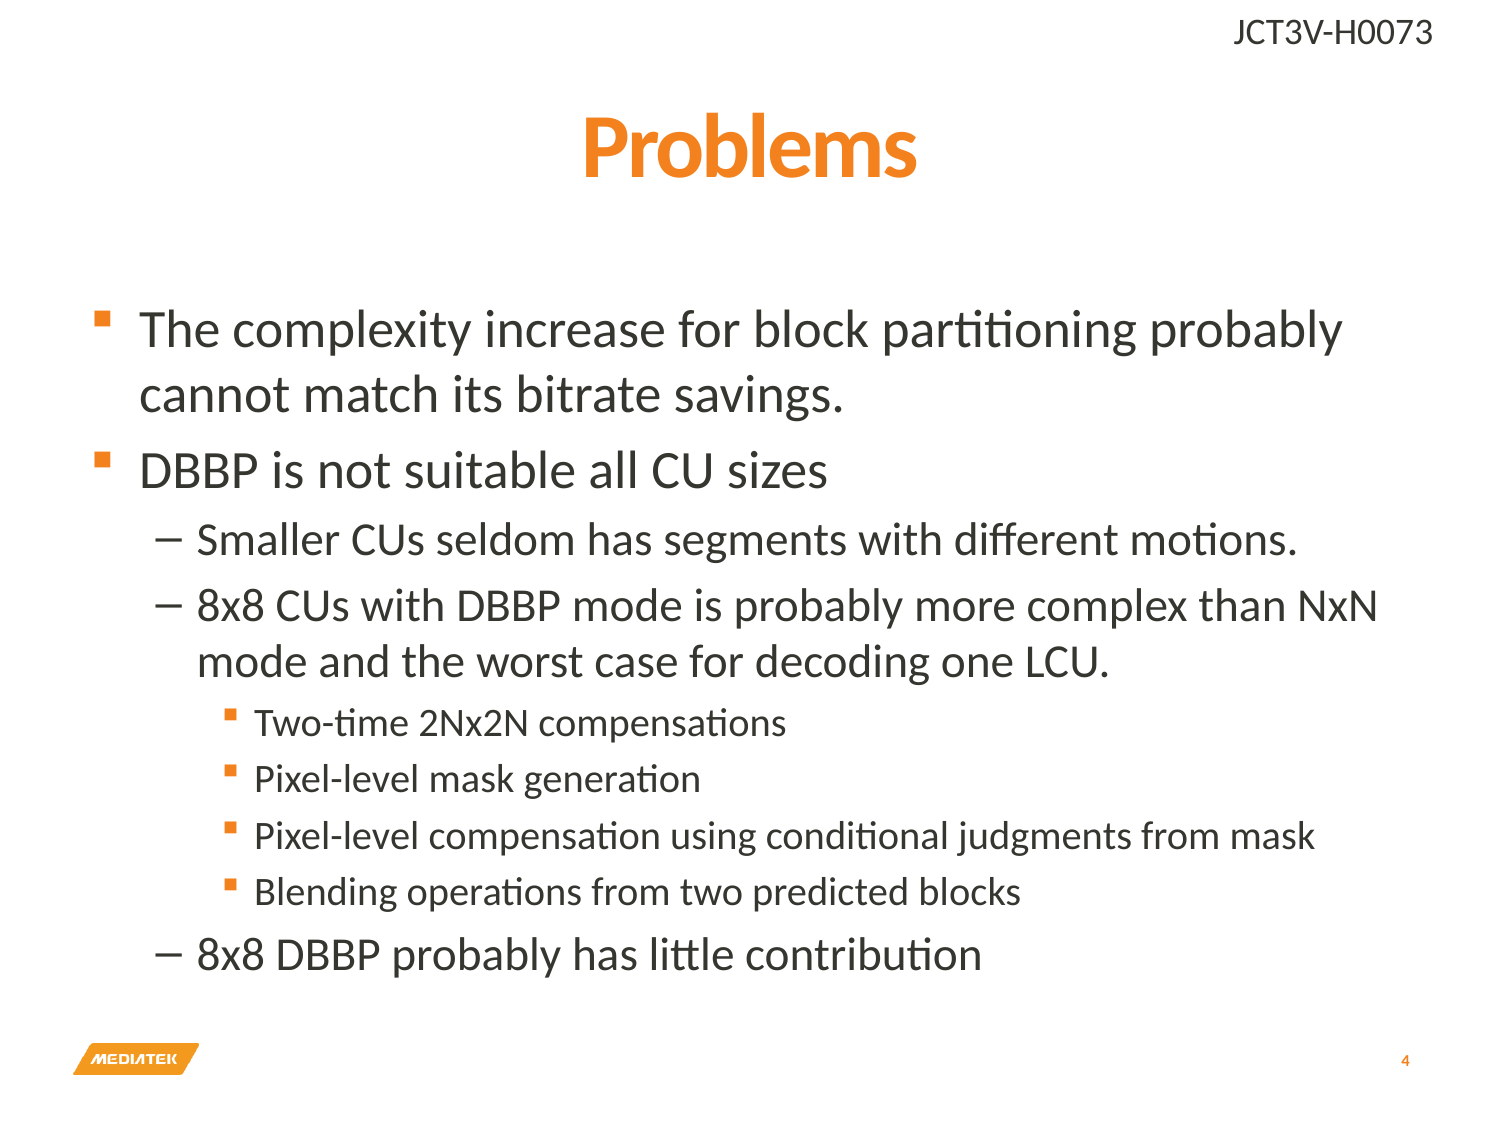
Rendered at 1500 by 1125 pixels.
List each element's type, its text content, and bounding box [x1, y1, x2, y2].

text_box JCT3V-H0073 [1218, 0, 1500, 105]
title Problems [75, 99, 1425, 286]
list The complexity increase for block partitioning probably cannot match its bitrate savings. DBBP is not suitable all CU sizes Smaller CUs seldom has segments with different motions. 8x8 CUs with DBBP mode is probably more complex than NxN mode and the worst case for decoding one LCU. Two-time 2Nx2N compensations Pixel-level mask generation Pixel-level compensation using conditional judgments from mask Blending operations from two predicted blocks 8x8 DBBP probably has little contribution [75, 286, 1500, 990]
slide_number 4 [1251, 1029, 1425, 1090]
picture [73, 1043, 199, 1075]
